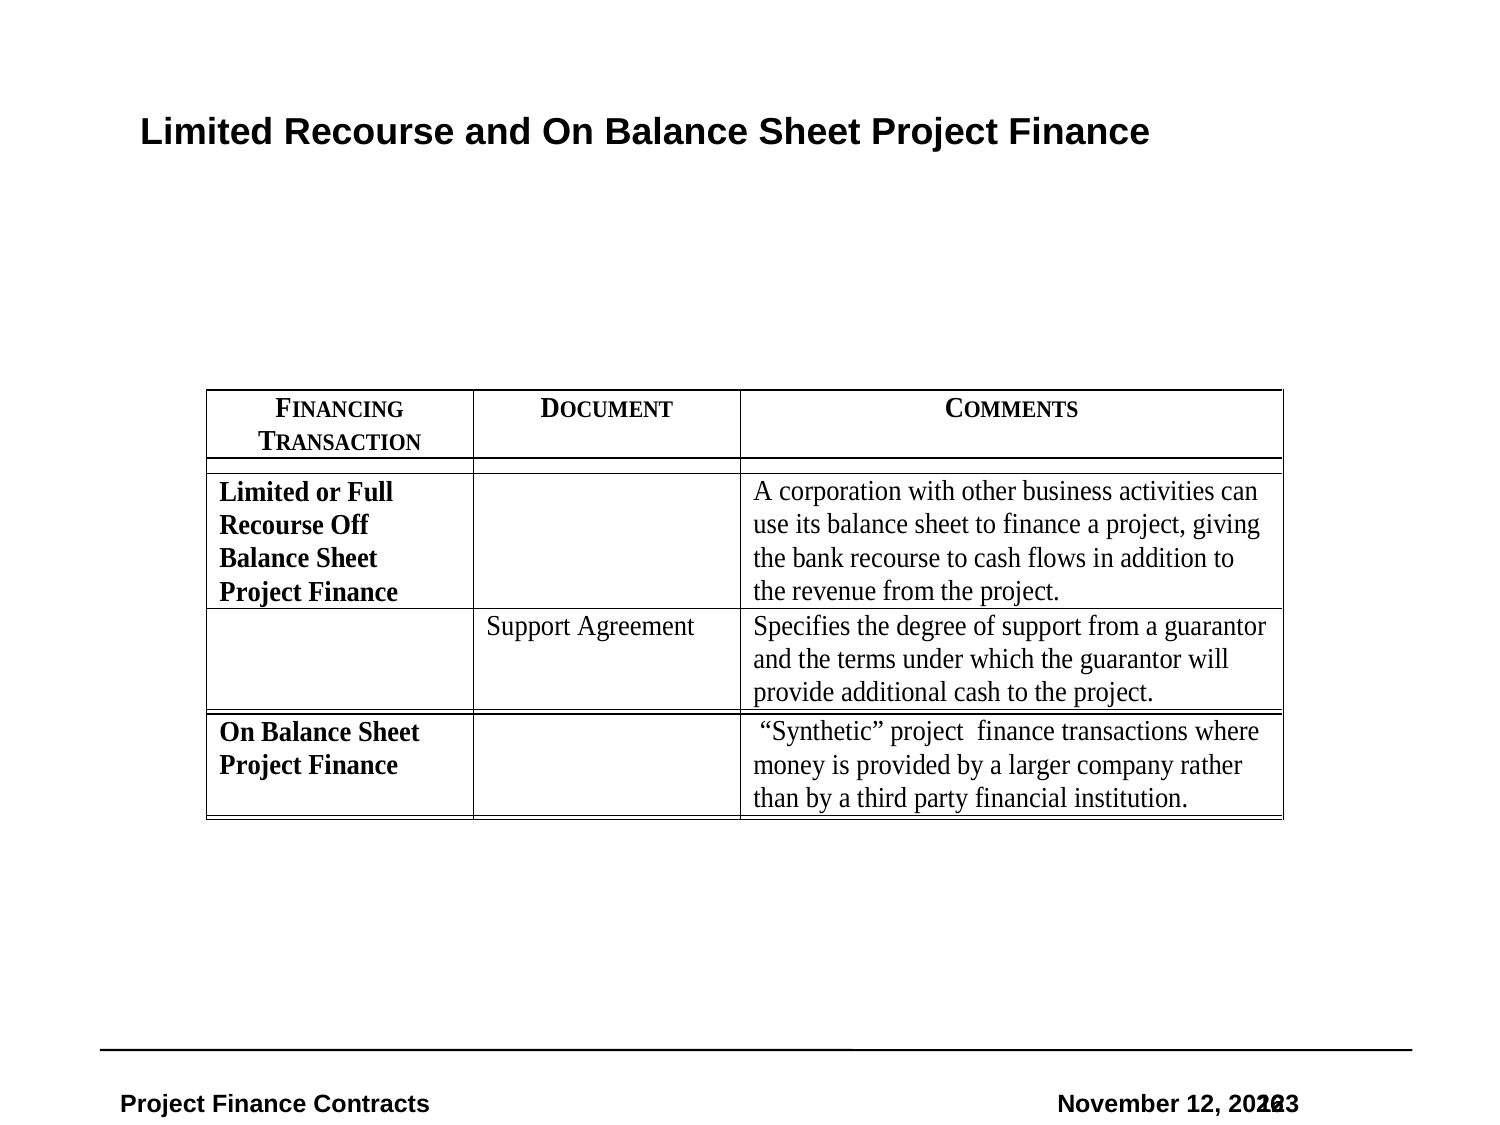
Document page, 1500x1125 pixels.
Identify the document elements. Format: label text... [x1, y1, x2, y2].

title Limited Recourse and On Balance Sheet Project Finance [124, 99, 1288, 226]
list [205, 389, 1364, 851]
